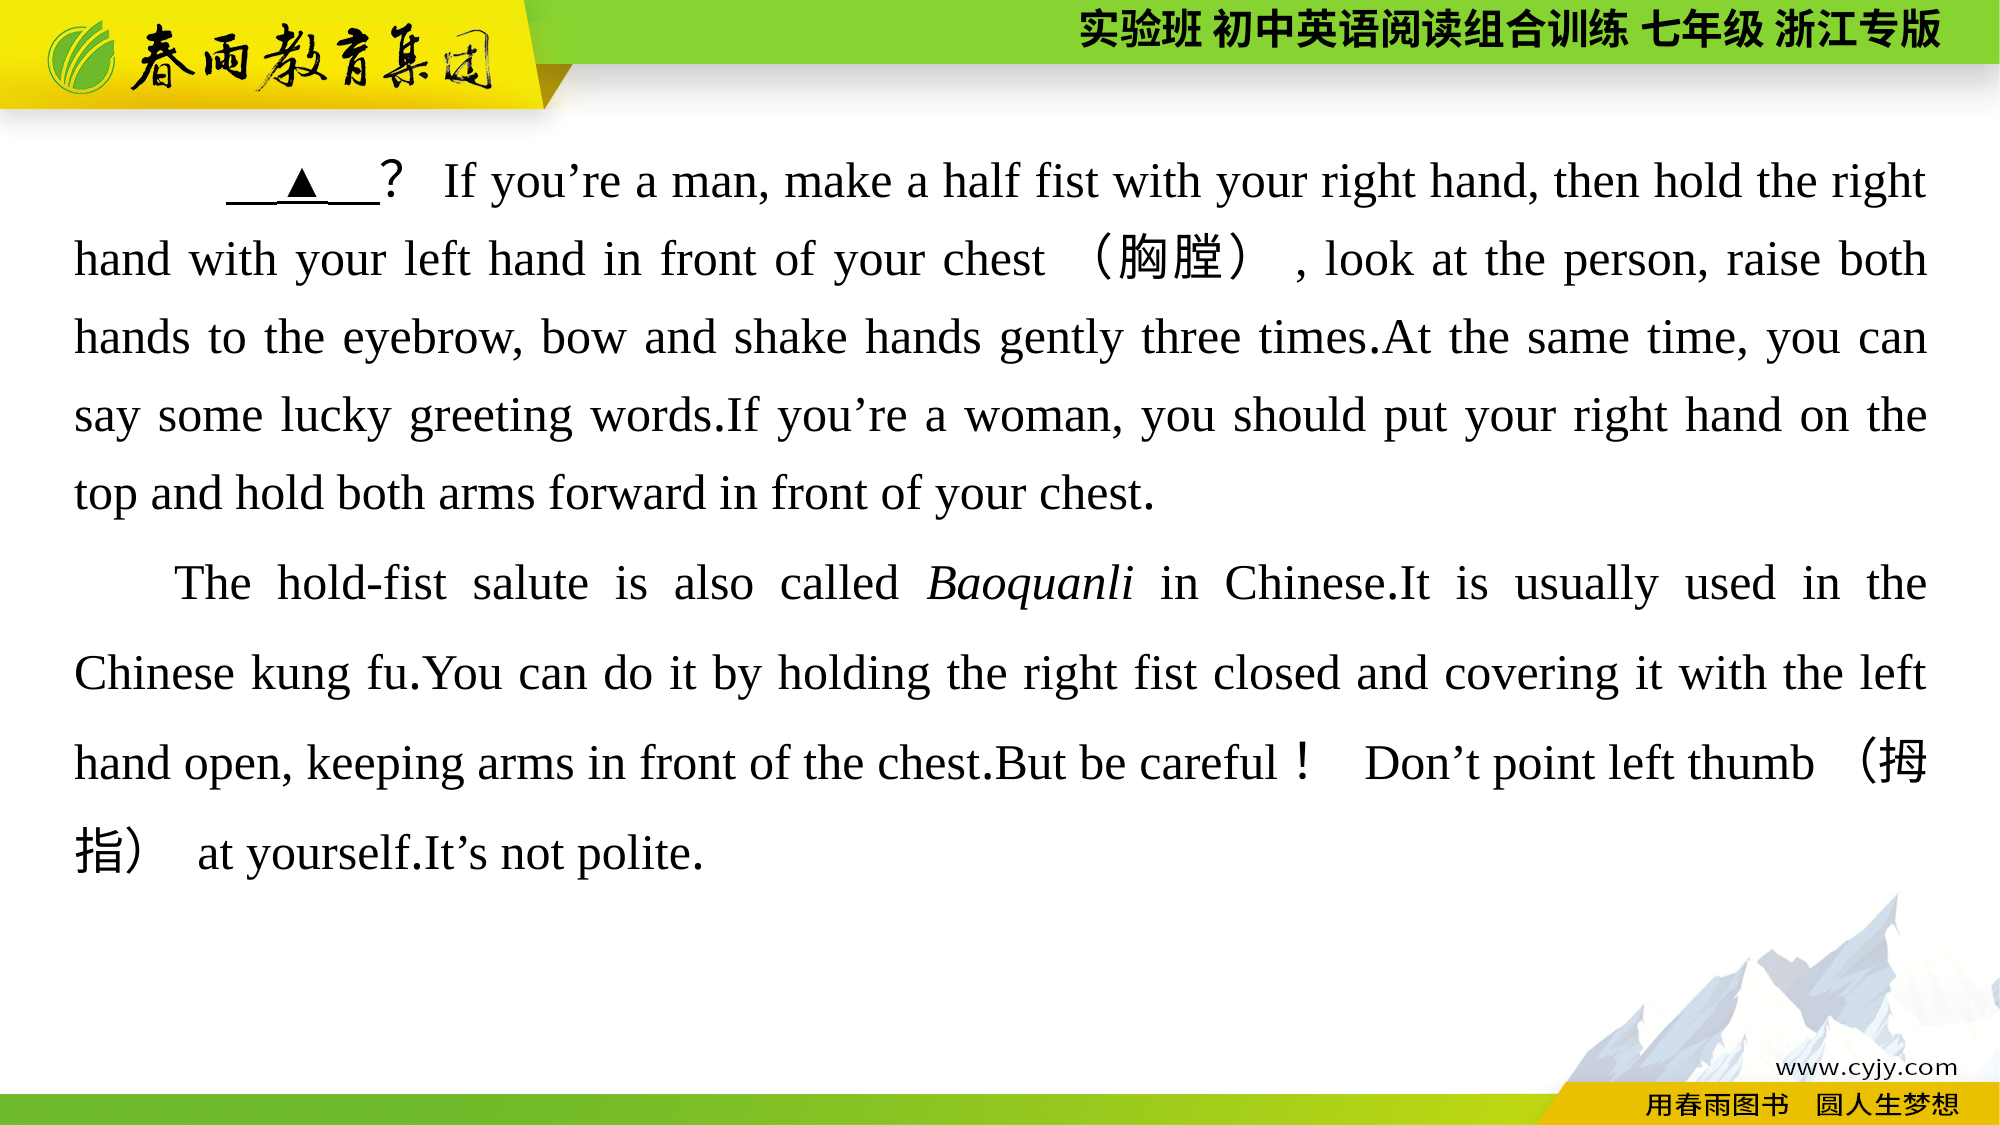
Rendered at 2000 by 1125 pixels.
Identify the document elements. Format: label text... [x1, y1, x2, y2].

picture [0, 0, 2000, 1125]
list ▲ ？If you’re a man, make a half fist with your right hand, then hold the right hand with your left hand in front of your chest（胸膛）, look at the person, raise both hands to the eyebrow, bow and shake hands gently three times.At the same time, you can say some lucky greeting words.If you’re a woman, you should put your right hand on the top and hold both arms forward in front of your chest. The hold-fist salute is also called Baoquanli in Chinese.It is usually used in the Chinese kung fu.You can do it by holding the right fist closed and covering it with the left hand open, keeping arms in front of the chest.But be careful！ Don’t point left thumb（拇指） at yourself.It’s not polite. [59, 122, 1944, 884]
